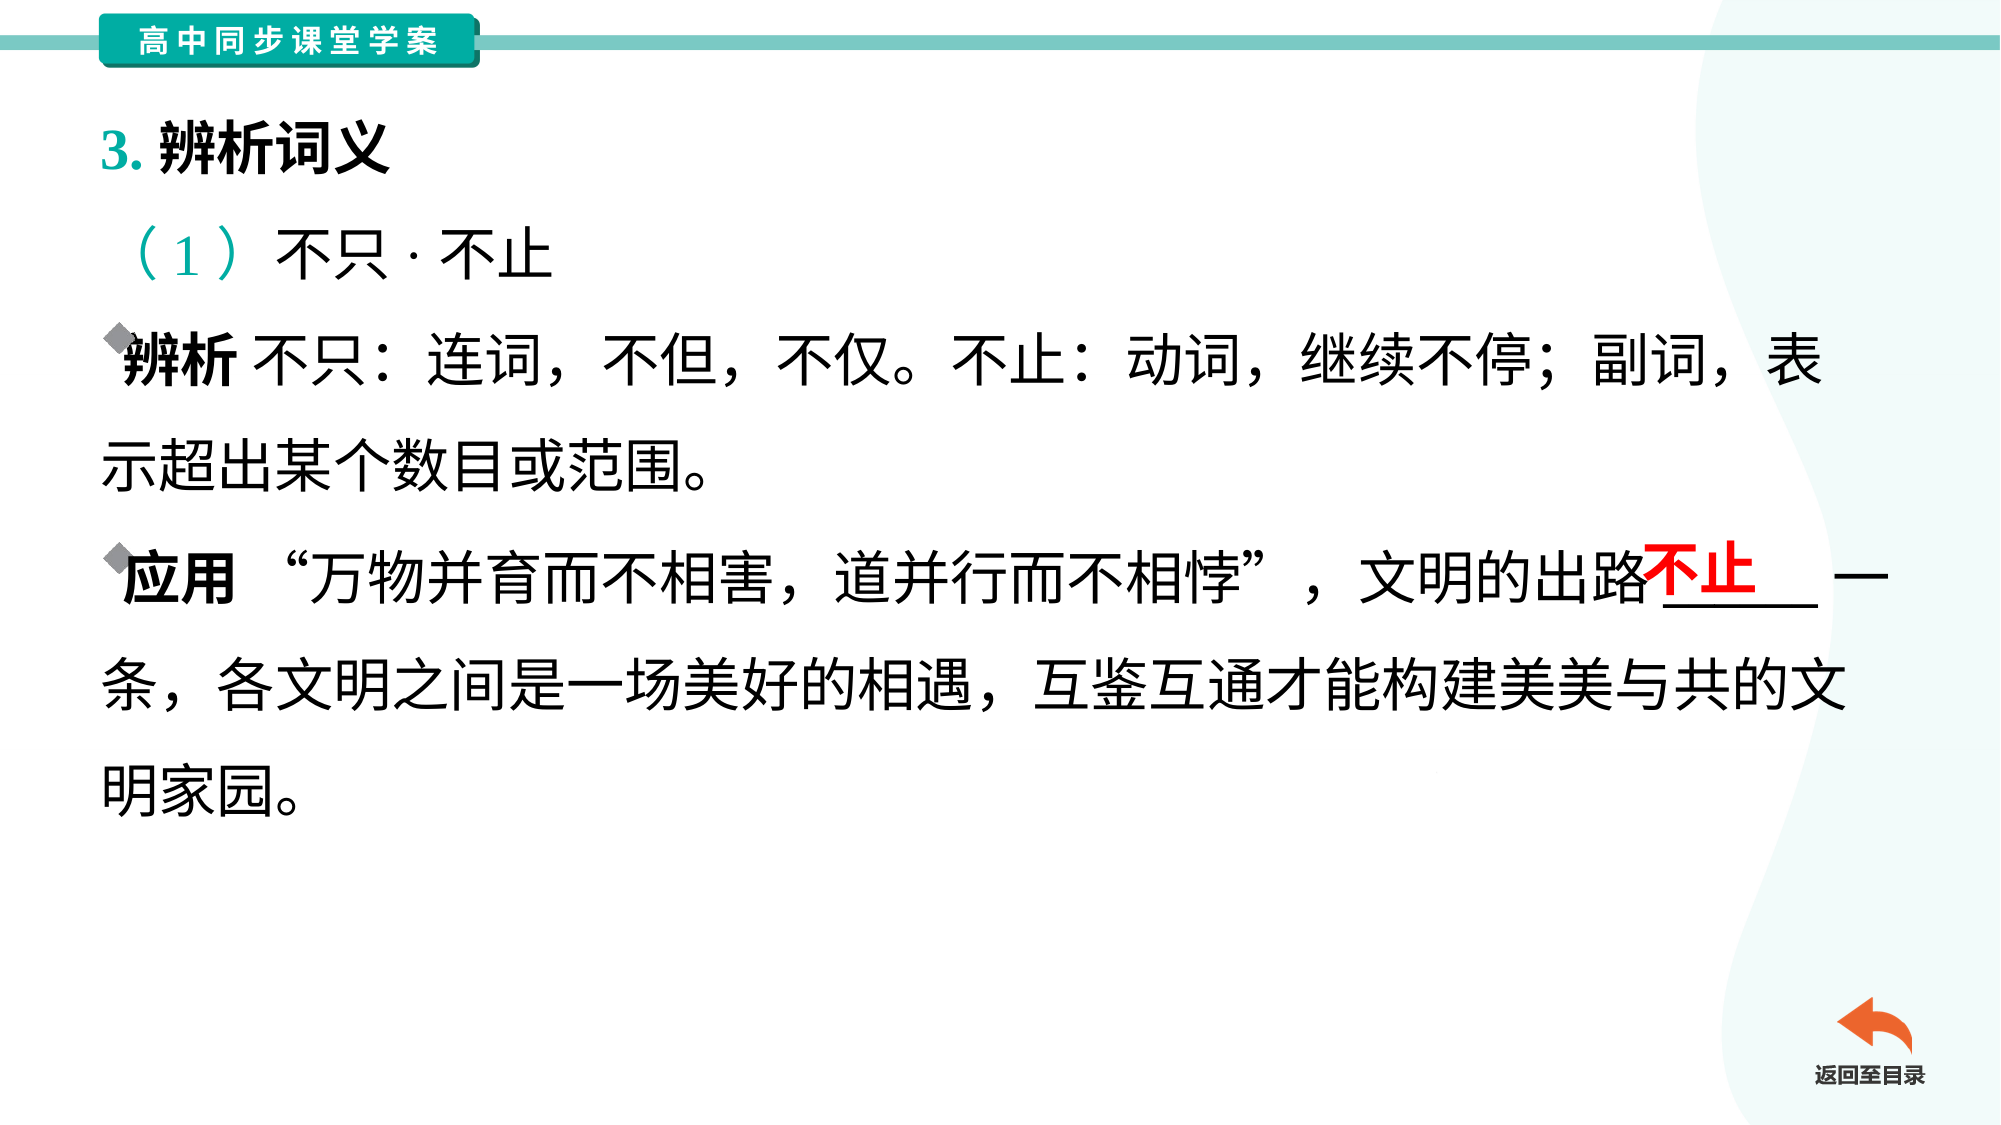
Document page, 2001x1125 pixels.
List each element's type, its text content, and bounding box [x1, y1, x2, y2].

text_box 不止 [1620, 500, 1780, 603]
text_box （1）不只·不止 辨析 不只：连词，不但，不仅。不止：动词，继续不停；副词，表 示超出某个数目或范围。 [100, 180, 1899, 500]
text_box 应用 “万物并育而不相害，道并行而不相悖”，文明的出路______一 条，各文明之间是一场美好的相遇，互鉴互通才能构建美美与共的文 明家园。 [100, 505, 1899, 824]
picture [0, 0, 2000, 1125]
text_box 3.辨析词义 [100, 76, 1899, 180]
